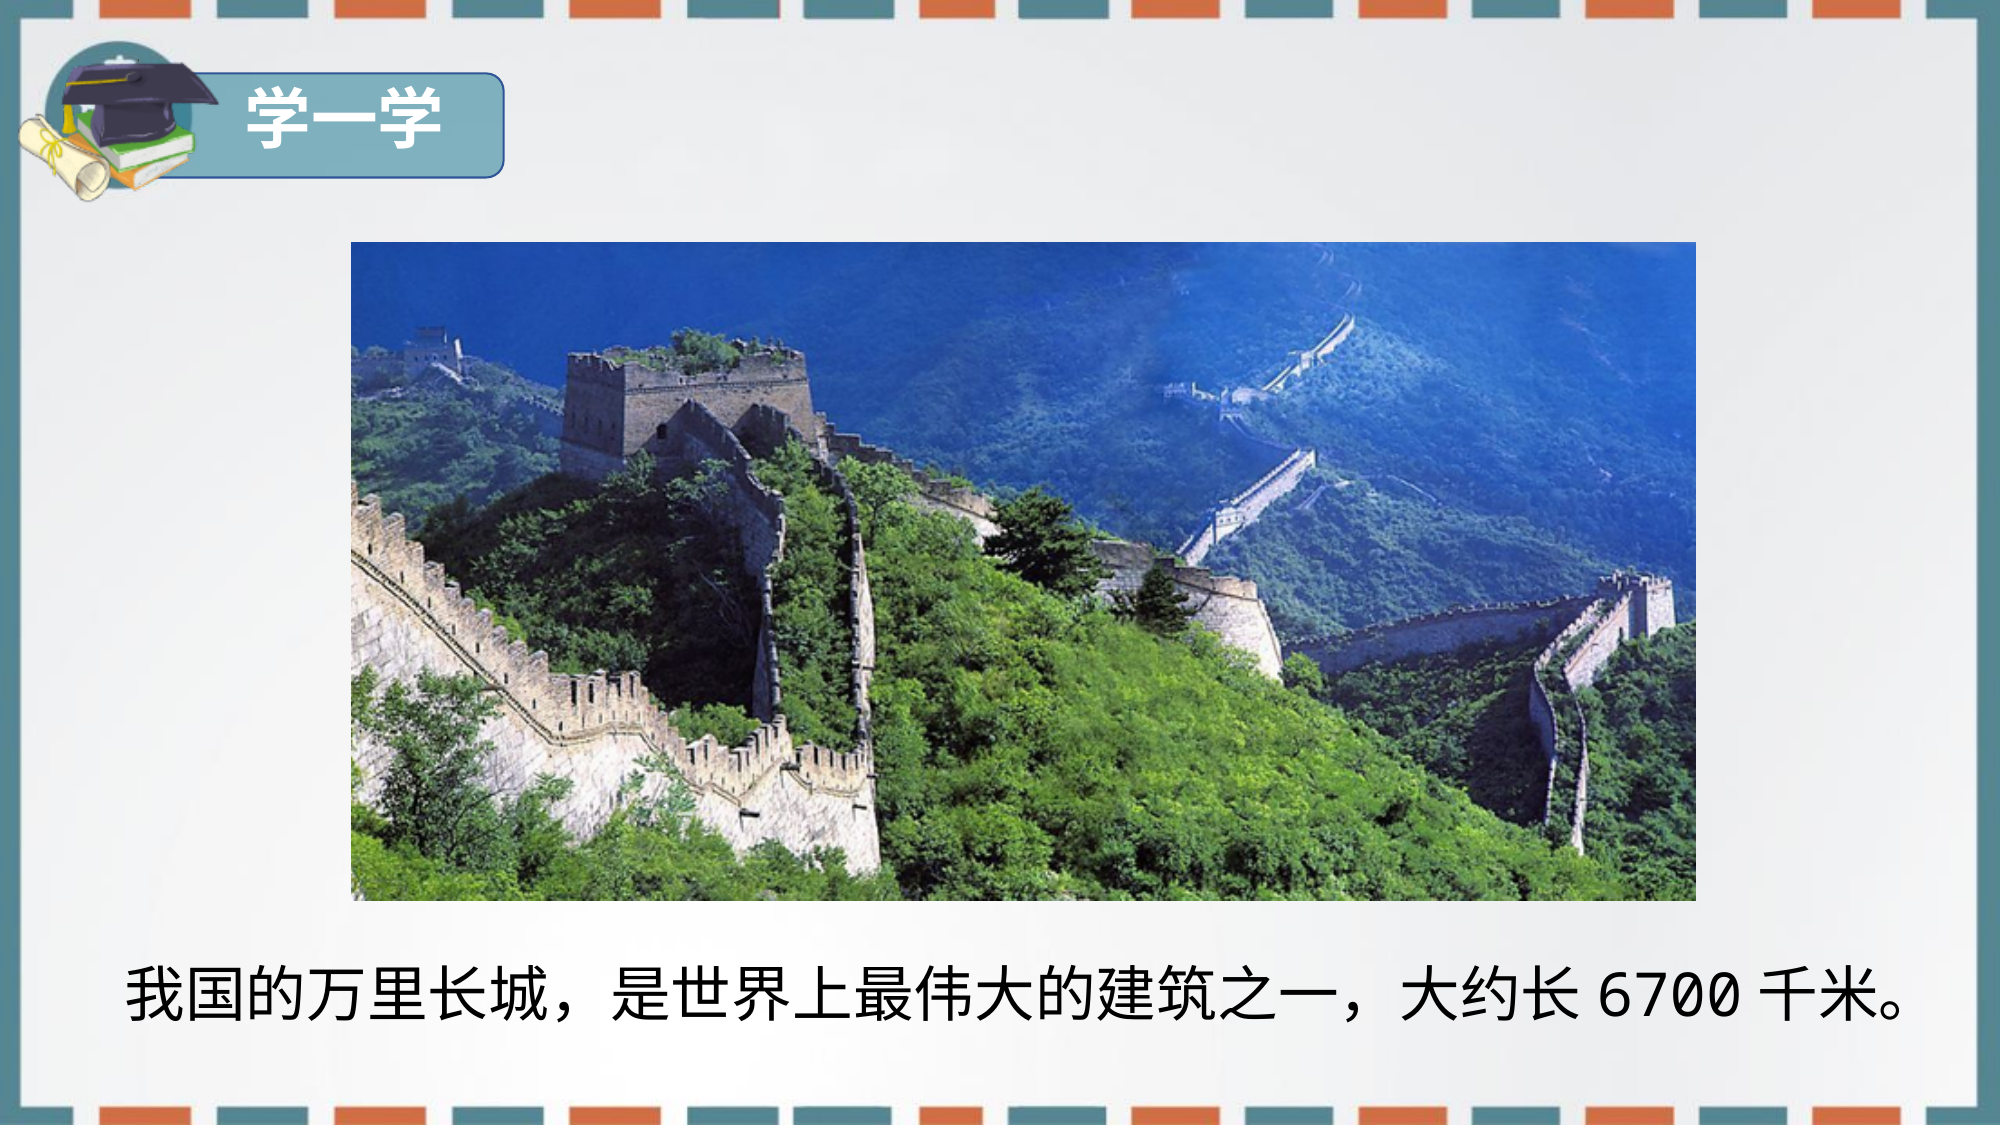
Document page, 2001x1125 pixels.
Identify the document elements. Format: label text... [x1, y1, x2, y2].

text_box 我国的万里长城，是世界上最伟大的建筑之一，大约长6700千米。 [109, 948, 2000, 1036]
picture [0, 0, 2000, 1125]
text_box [0, 3, 504, 243]
